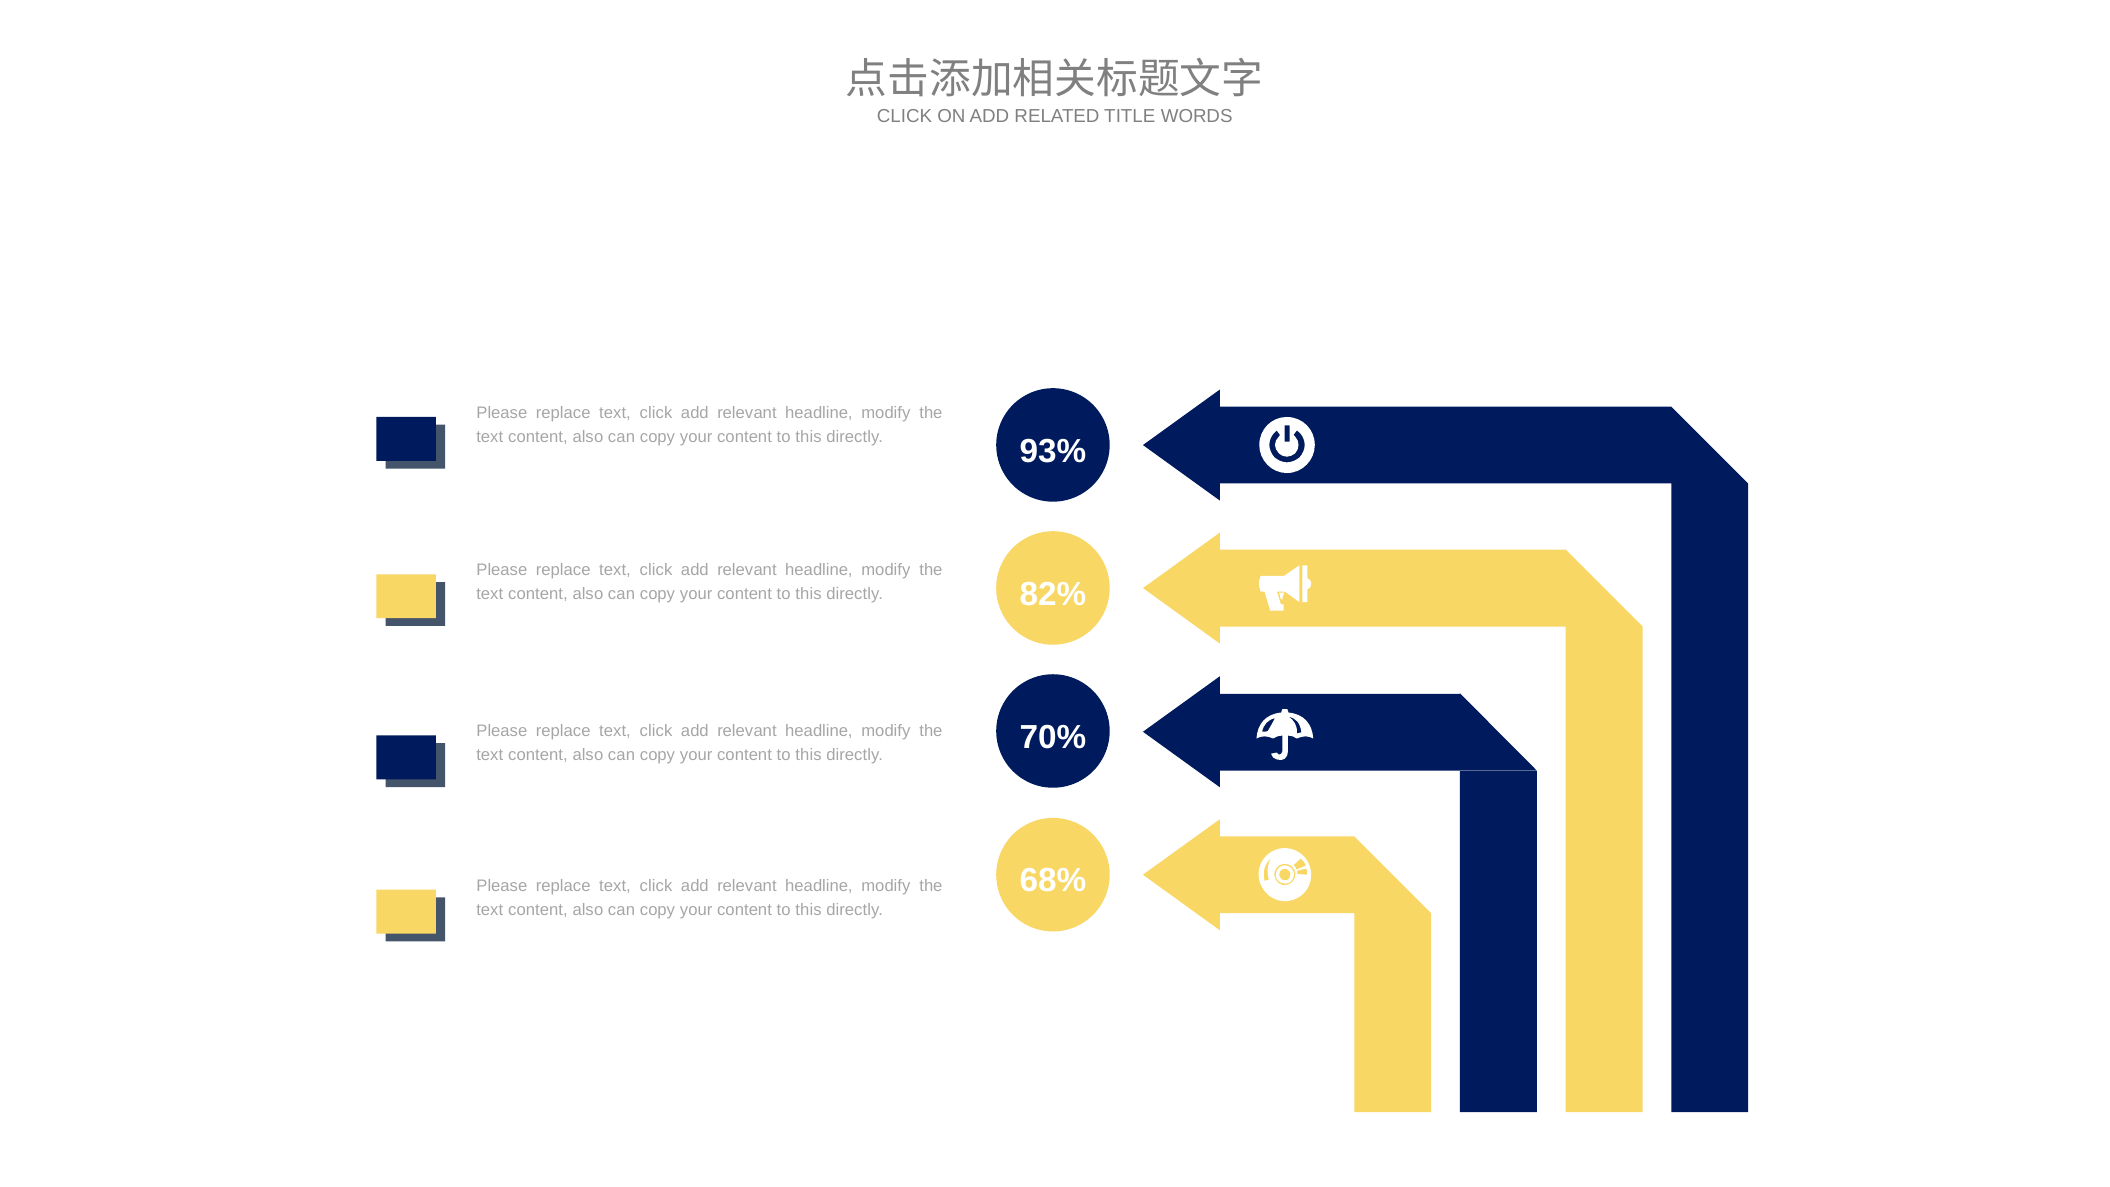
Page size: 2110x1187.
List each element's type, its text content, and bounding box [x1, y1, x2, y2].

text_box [376, 574, 446, 626]
text_box Please replace text, click add relevant headline, modify the text content, also can copy your content to this directly. [461, 390, 959, 453]
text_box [376, 416, 446, 469]
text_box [996, 531, 1110, 645]
text_box 点击添加相关标题文字 [803, 44, 1307, 107]
text_box Please replace text, click add relevant headline, modify the text content, also can copy your content to this directly. [461, 863, 959, 926]
text_box CLICK ON ADD RELATED TITLE WORDS [852, 95, 1257, 130]
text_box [376, 735, 446, 788]
text_box Please replace text, click add relevant headline, modify the text content, also can copy your content to this directly. [461, 547, 959, 611]
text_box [996, 674, 1110, 788]
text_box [996, 388, 1110, 502]
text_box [1142, 819, 1432, 1112]
text_box Please replace text, click add relevant headline, modify the text content, also can copy your content to this directly. [461, 708, 959, 772]
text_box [376, 889, 446, 942]
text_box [1142, 389, 1749, 1112]
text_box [996, 817, 1110, 932]
